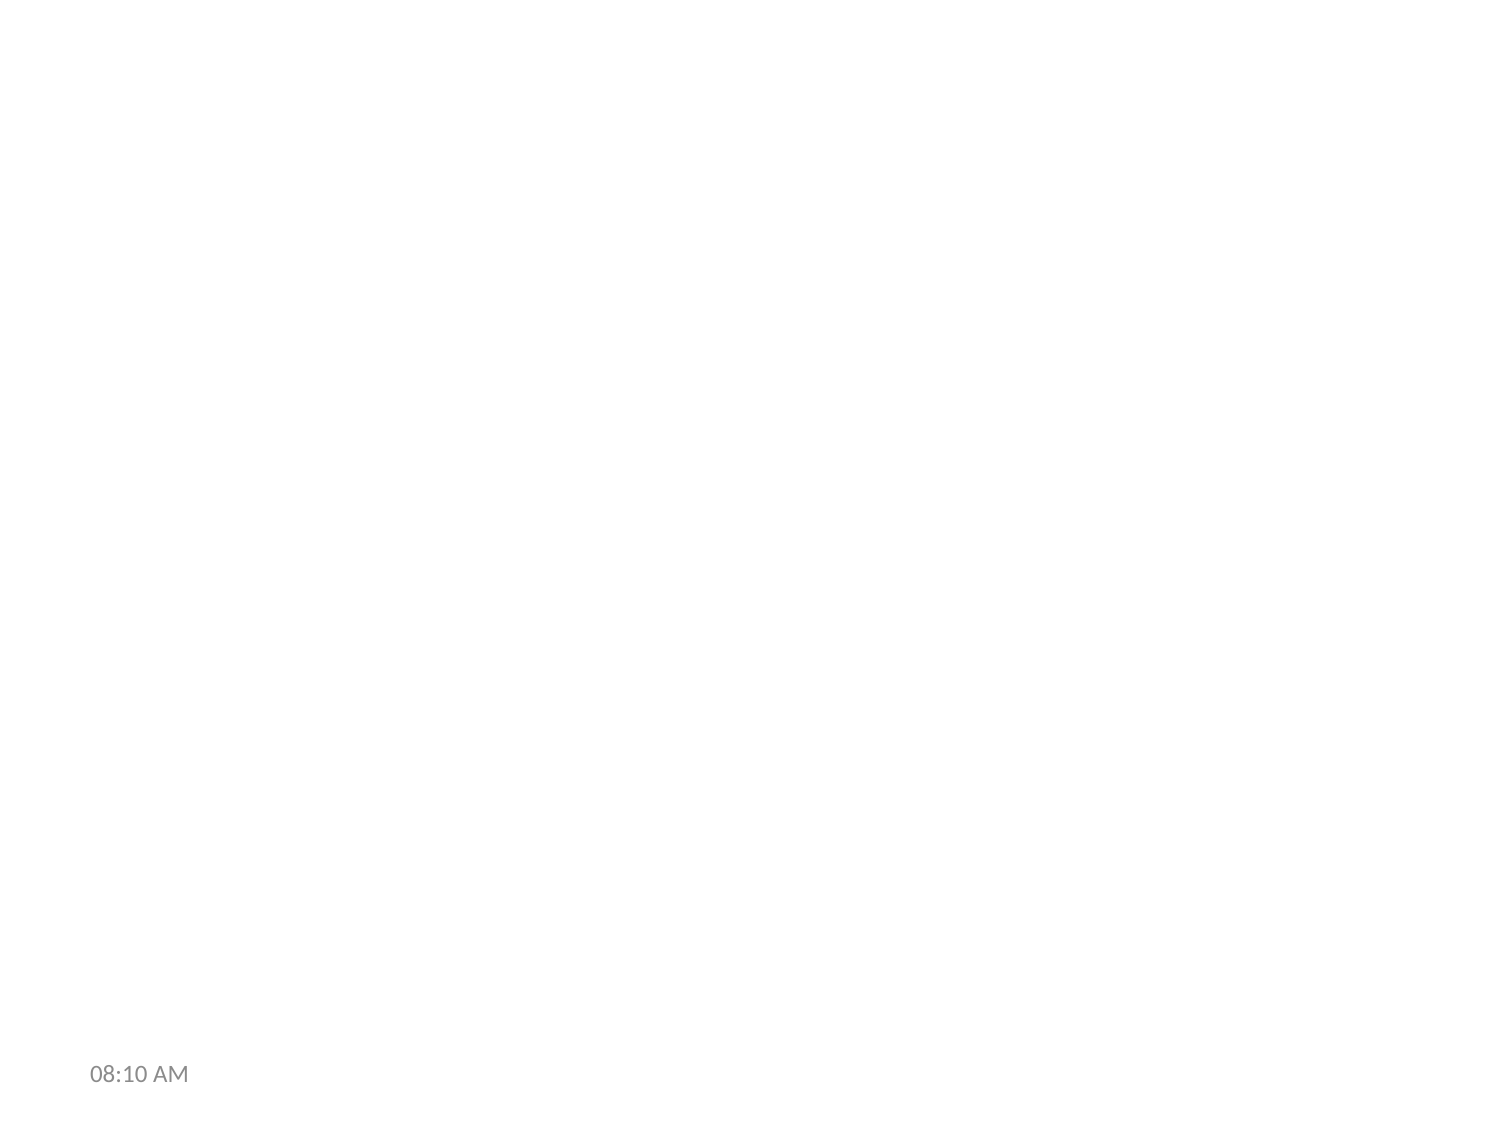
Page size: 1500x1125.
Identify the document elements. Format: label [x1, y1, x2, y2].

slide_number [75, 1042, 425, 1103]
